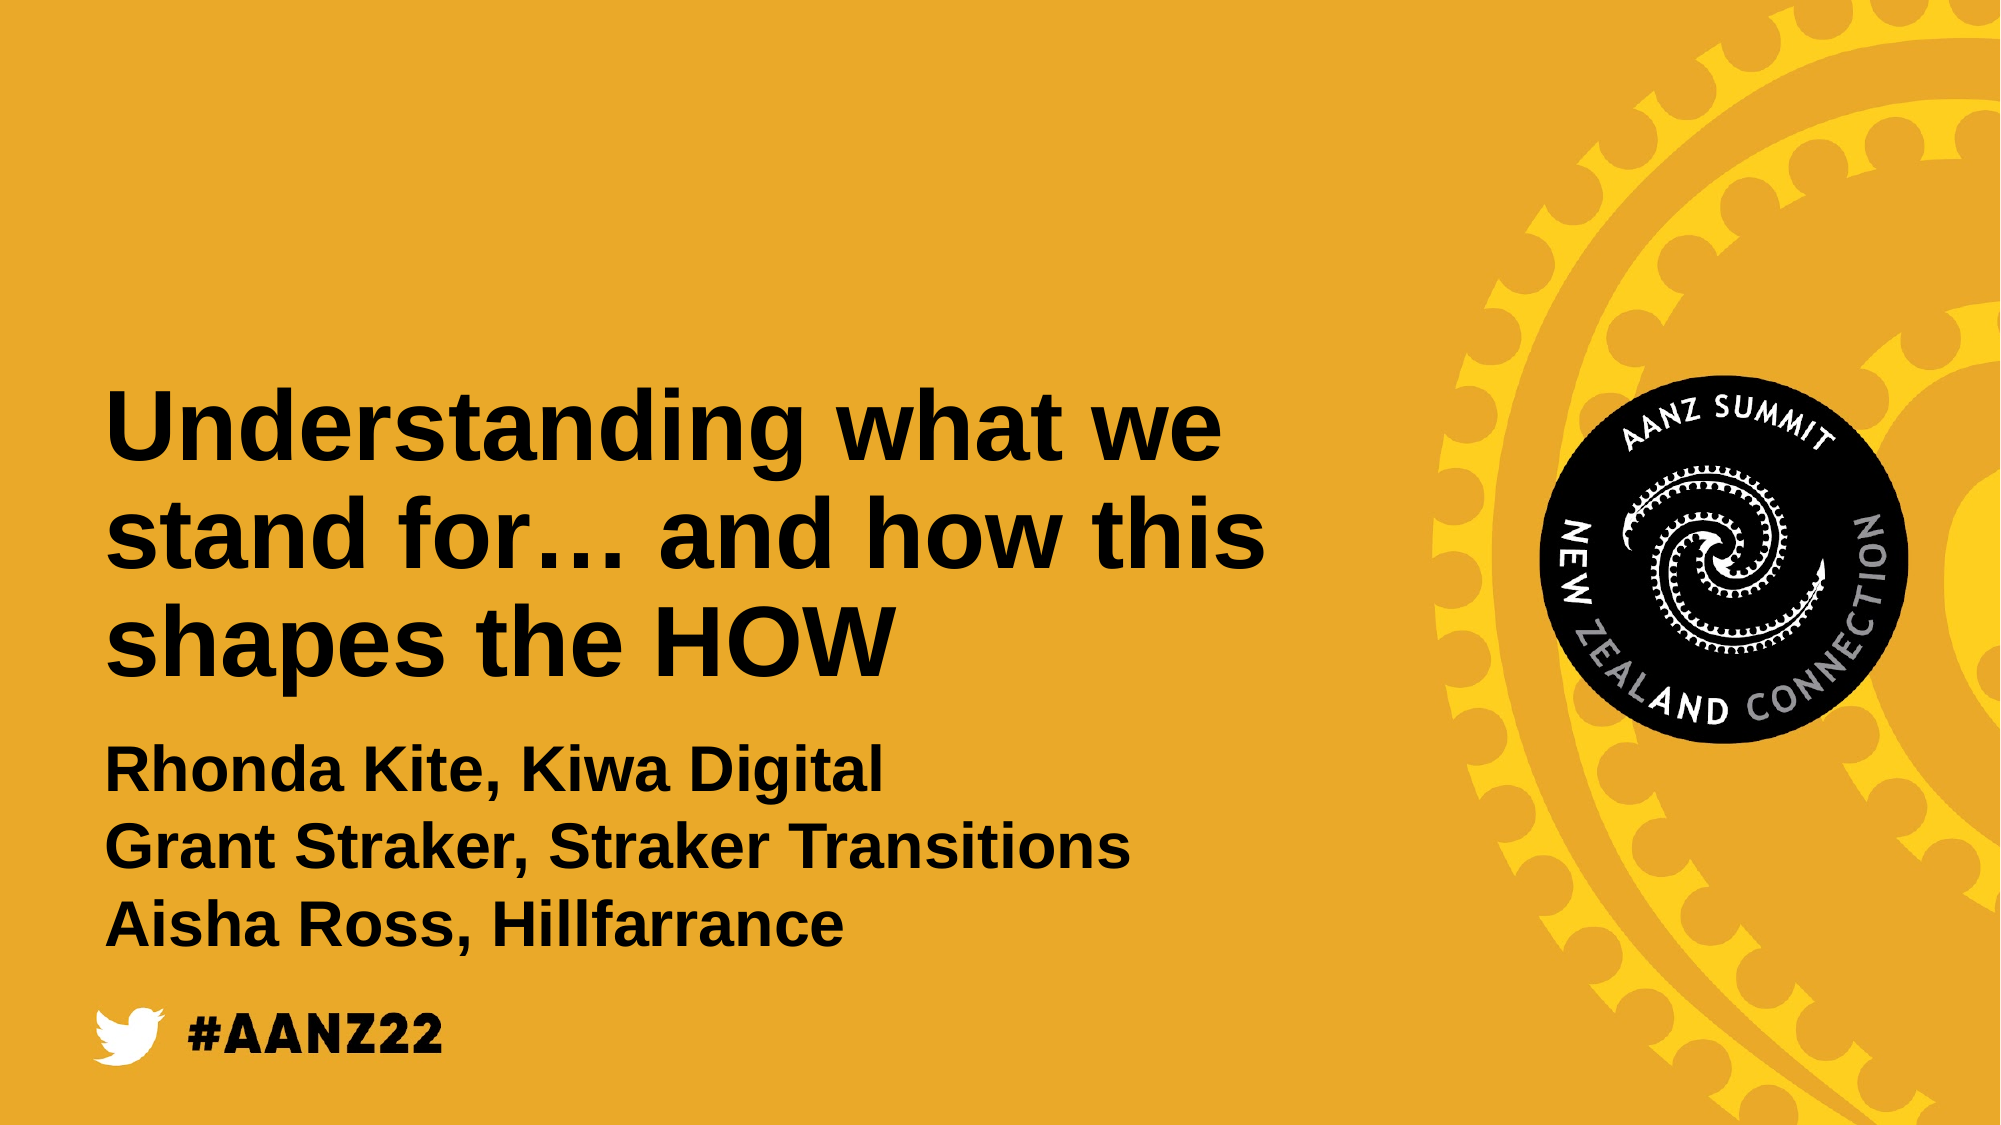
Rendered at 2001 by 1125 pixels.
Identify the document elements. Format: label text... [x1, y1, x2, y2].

list Rhonda Kite, Kiwa Digital Grant Straker, Straker Transitions Aisha Ross, Hillfarrance [89, 719, 1811, 878]
list Understanding what we stand for… and how this shapes the HOW [89, 366, 1456, 525]
picture [0, 0, 2001, 1125]
